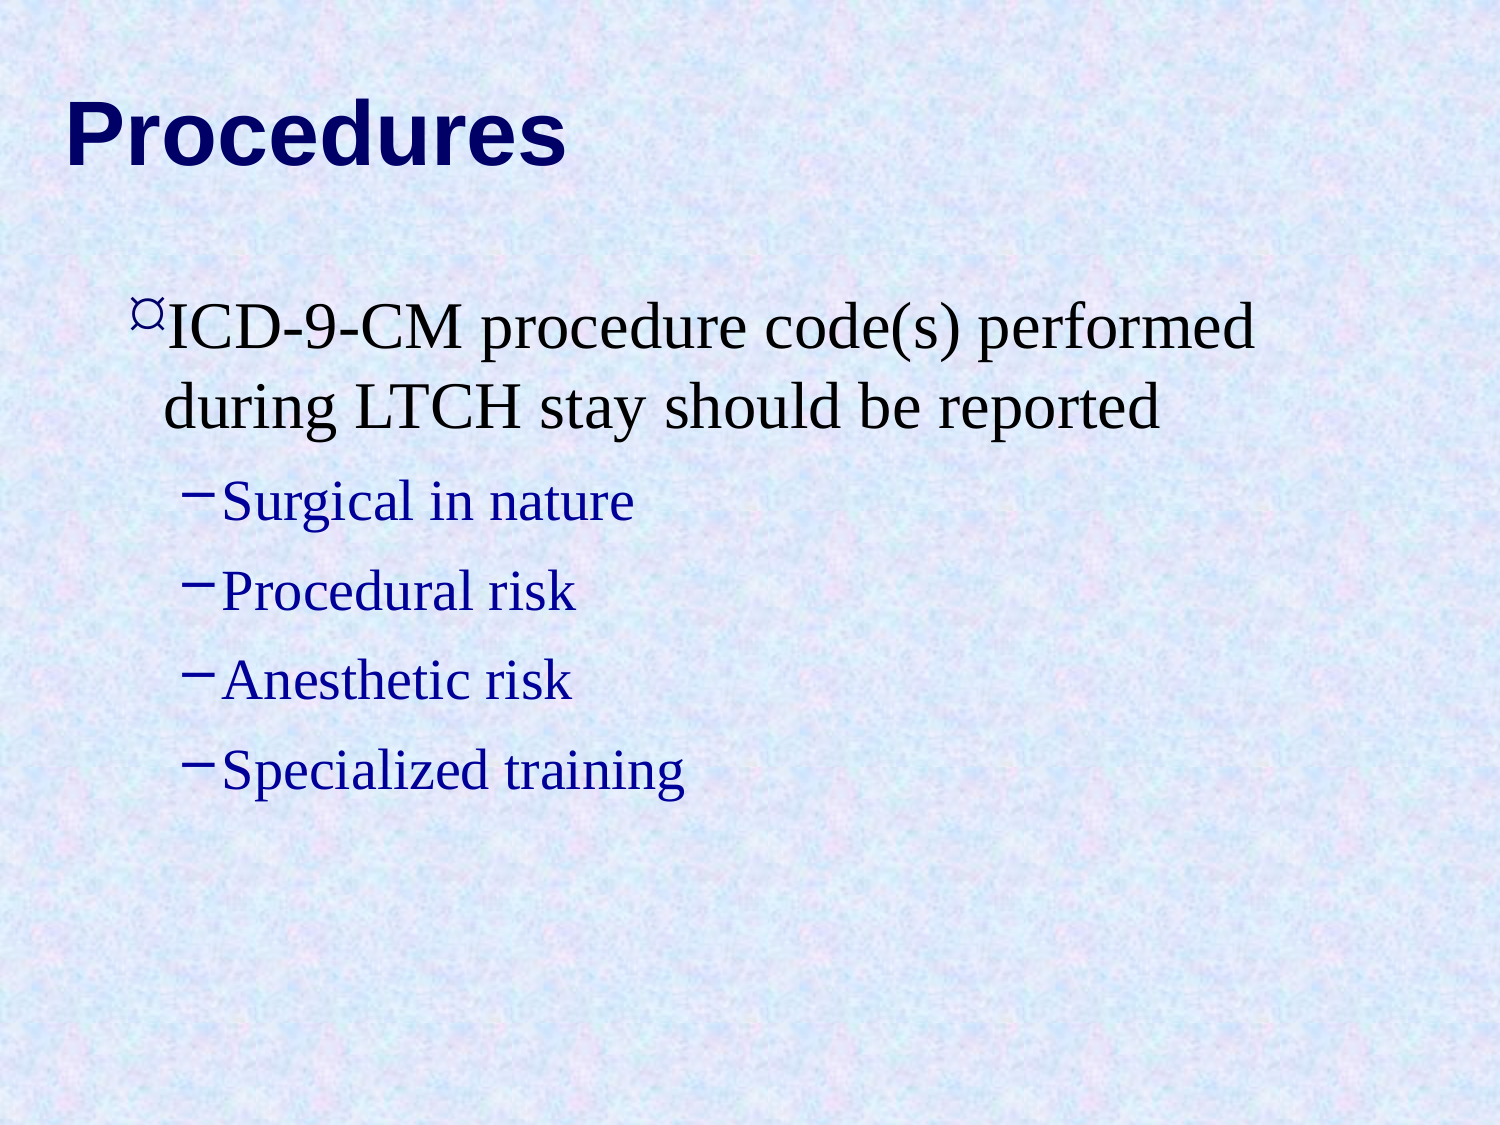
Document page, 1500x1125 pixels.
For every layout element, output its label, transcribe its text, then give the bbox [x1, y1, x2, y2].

title Procedures [50, 37, 1450, 238]
list ICD-9-CM procedure code(s) performed during LTCH stay should be reported Surgical in nature Procedural risk Anesthetic risk Specialized training [112, 275, 1375, 1050]
